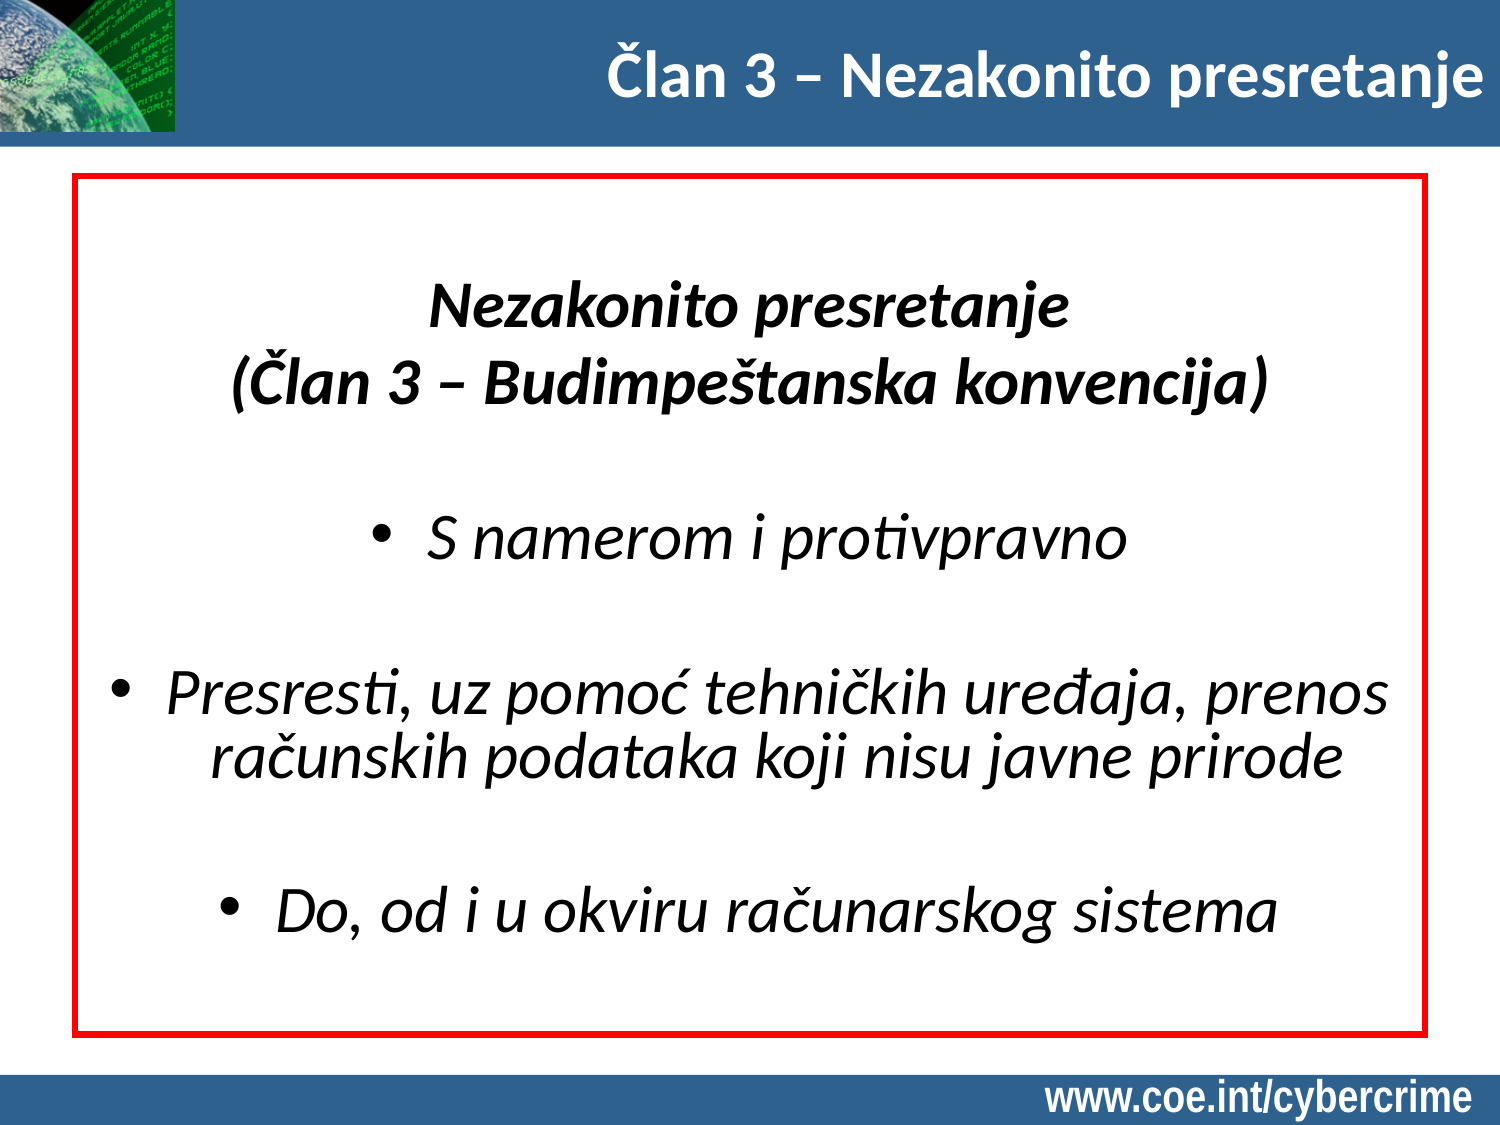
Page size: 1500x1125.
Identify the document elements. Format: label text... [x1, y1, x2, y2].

text_box Nezakonito presretanje (Član 3 – Budimpeštanska konvencija) S namerom i protivpravno Presresti, uz pomoć tehničkih uređaja, prenos računskih podataka koji nisu javne prirode Do, od i u okviru računarskog sistema [74, 175, 1425, 1035]
text_box Član 3 – Nezakonito presretanje [0, 0, 1500, 149]
text_box [0, 1073, 1030, 1125]
picture [0, 0, 175, 132]
text_box www.coe.int/cybercrime [1030, 1059, 1500, 1125]
